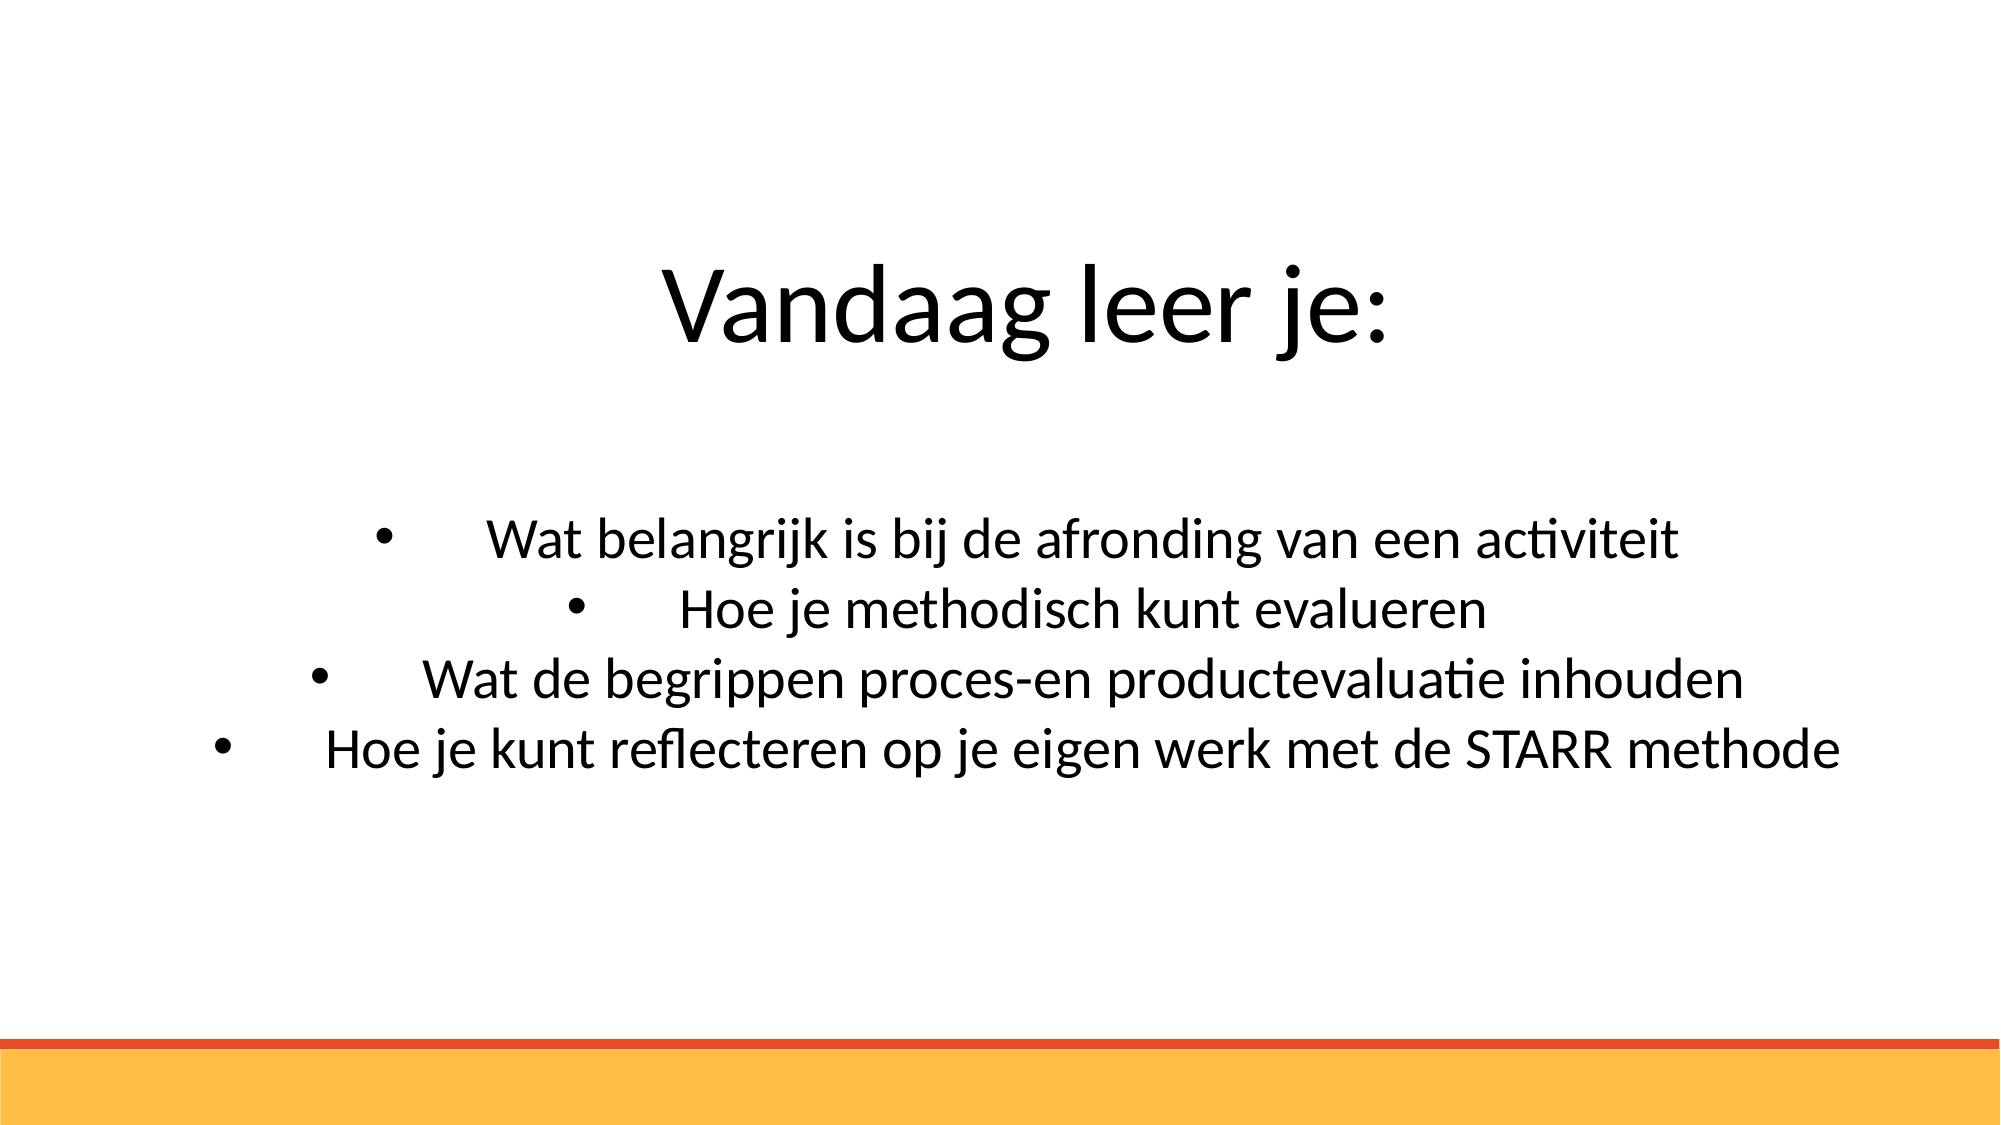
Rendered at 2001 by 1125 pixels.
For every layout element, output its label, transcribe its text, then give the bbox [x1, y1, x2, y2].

text_box Vandaag leer je: Wat belangrijk is bij de afronding van een activiteit Hoe je methodisch kunt evalueren Wat de begrippen proces-en productevaluatie inhouden Hoe je kunt reflecteren op je eigen werk met de STARR methode [197, 222, 1858, 788]
